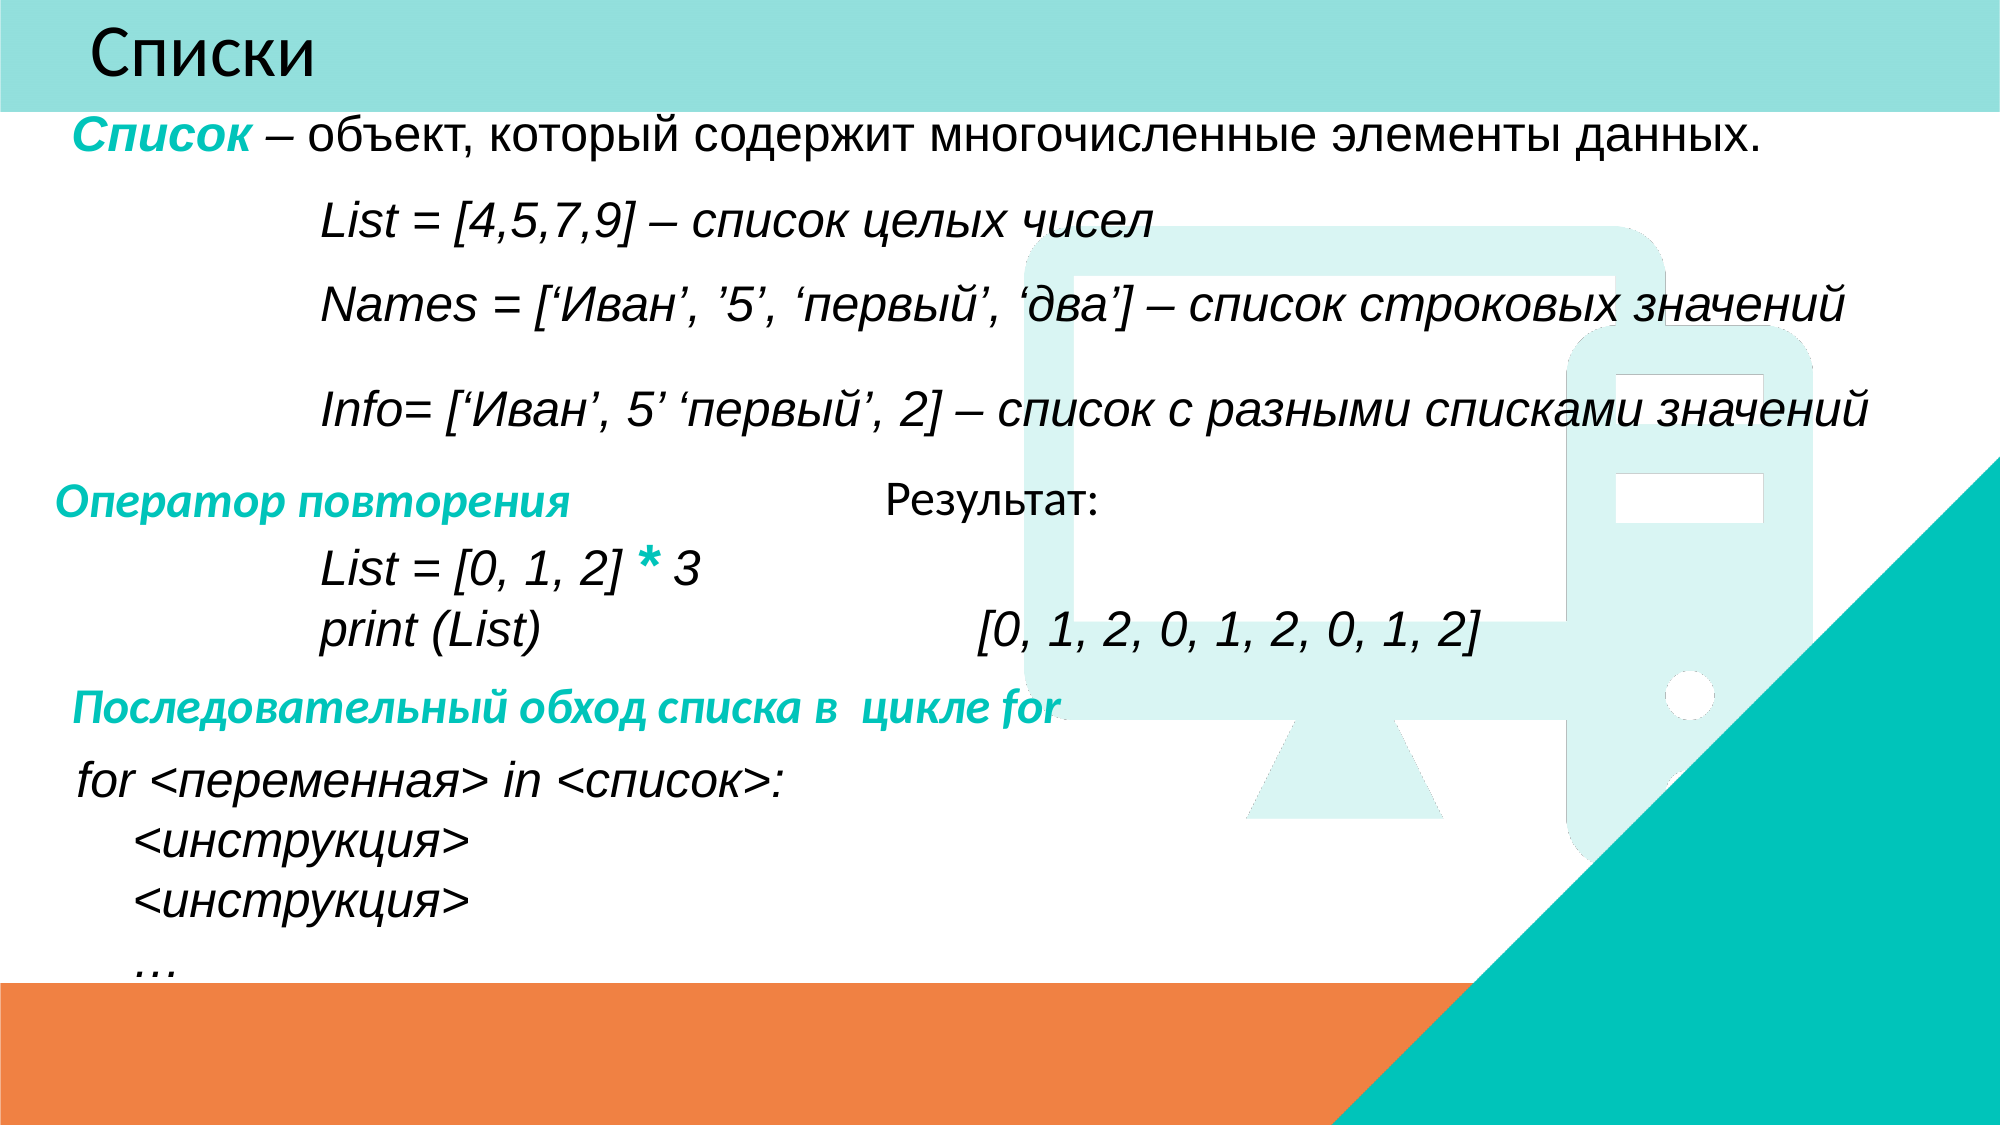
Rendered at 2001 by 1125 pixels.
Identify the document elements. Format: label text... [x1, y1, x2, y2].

text_box List = [0, 1, 2] * 3 print (List) [0, 1, 2, 0, 1, 2, 0, 1, 2] [305, 519, 1024, 665]
text_box Names = [‘Иван’, ’5’, ‘первый’, ‘два’] – список строковых значений [1813, 263, 1908, 340]
text_box Info= [‘Иван’, 5’ ‘первый’, 2] – список c разными списками значений [1813, 368, 1908, 444]
text_box List = [4,5,7,9] – список целых чисел [305, 179, 1244, 255]
text_box Names = [‘Иван’, ’5’, ‘первый’, ‘два’] – список строковых значений [305, 263, 1024, 340]
text_box Оператор повторения [40, 459, 689, 535]
text_box Результат: [870, 457, 1024, 533]
text_box Последовательный обход списка в цикле for [56, 666, 1024, 742]
picture [0, 226, 2000, 1125]
text_box Список – объект, который содержит многочисленные элементы данных. [56, 112, 1908, 169]
picture [0, 0, 2000, 112]
text_box Info= [‘Иван’, 5’ ‘первый’, 2] – список c разными списками значений [305, 368, 1024, 444]
text_box for <переменная> in <список>: <инструкция> <инструкция> … [61, 740, 1000, 983]
